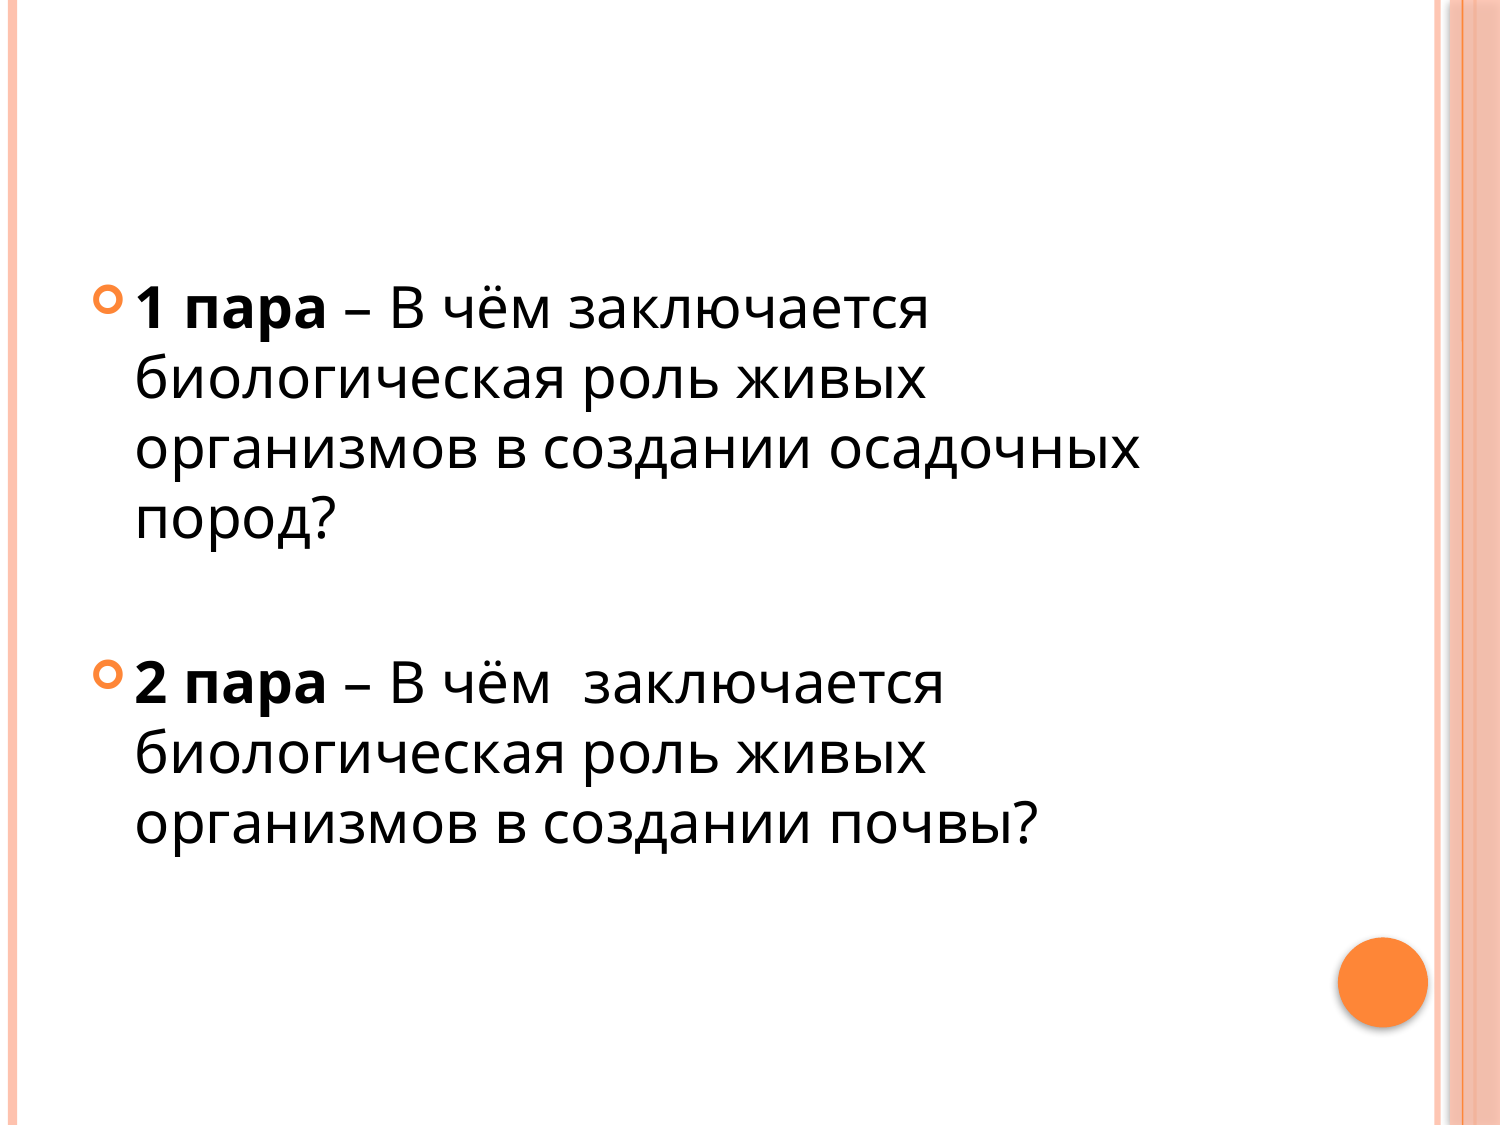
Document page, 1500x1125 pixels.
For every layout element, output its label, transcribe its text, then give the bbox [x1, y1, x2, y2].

list 1 пара – В чём заключается биологическая роль живых организмов в создании осадочных пород? 2 пара – В чём заключается биологическая роль живых организмов в создании почвы? [75, 262, 1300, 1062]
